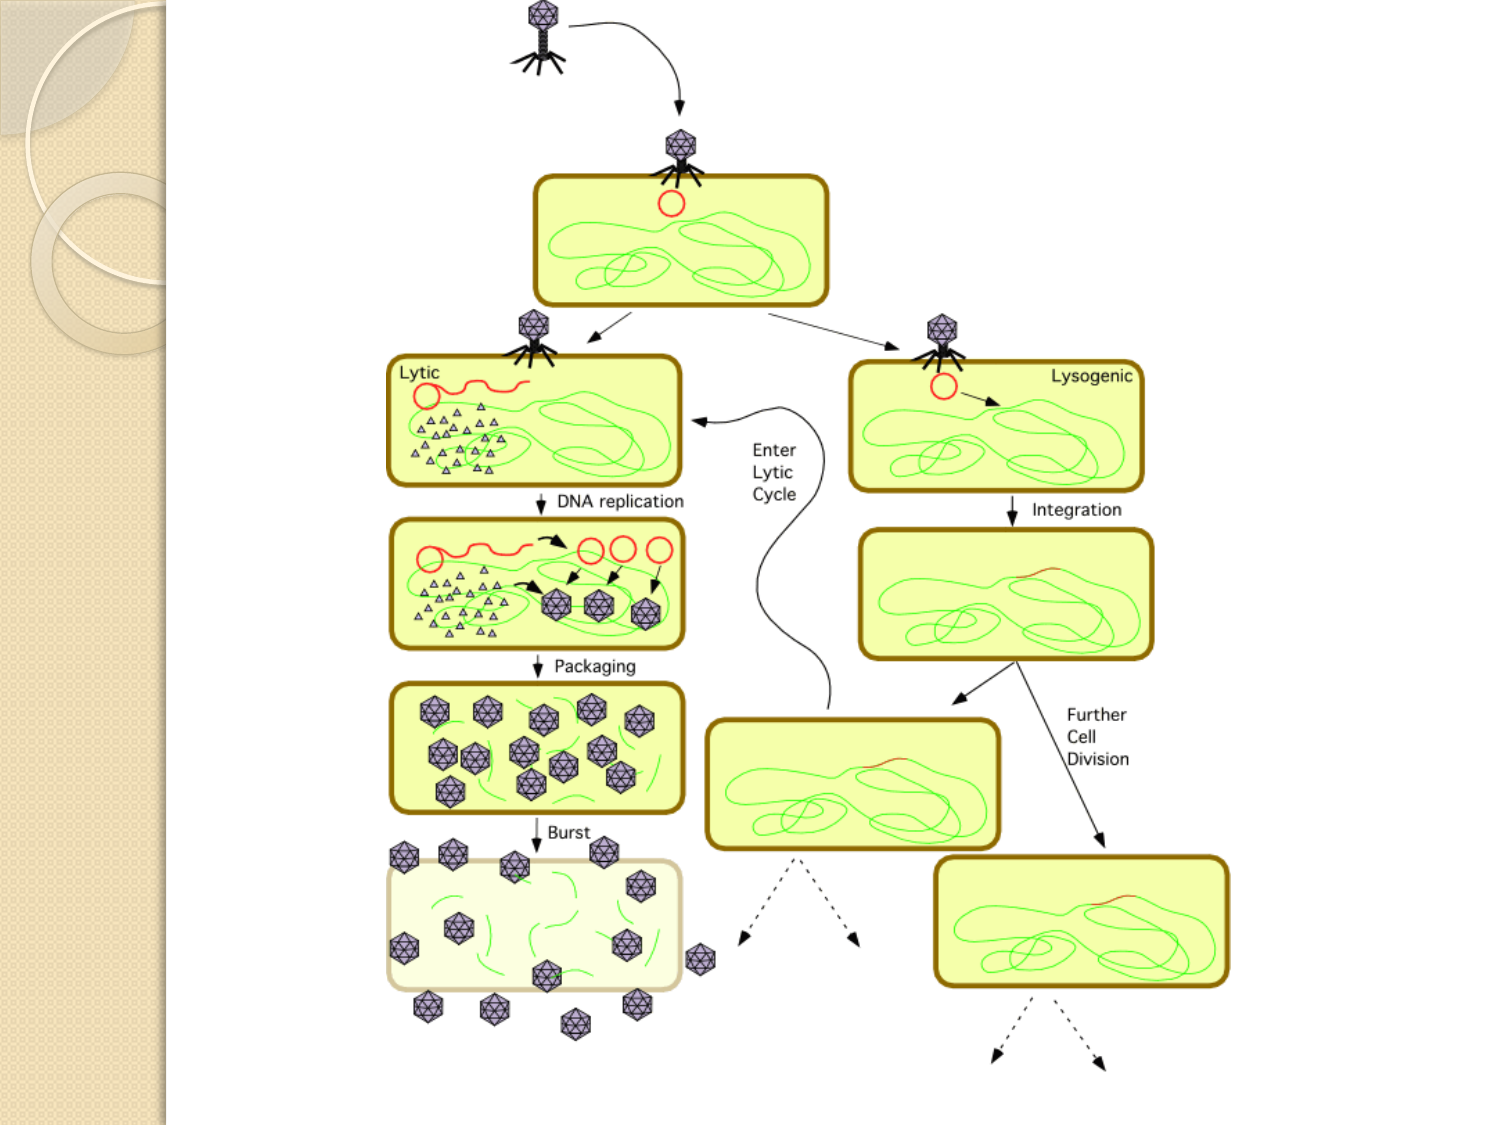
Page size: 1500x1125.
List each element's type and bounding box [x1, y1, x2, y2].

picture [386, 0, 1231, 1073]
